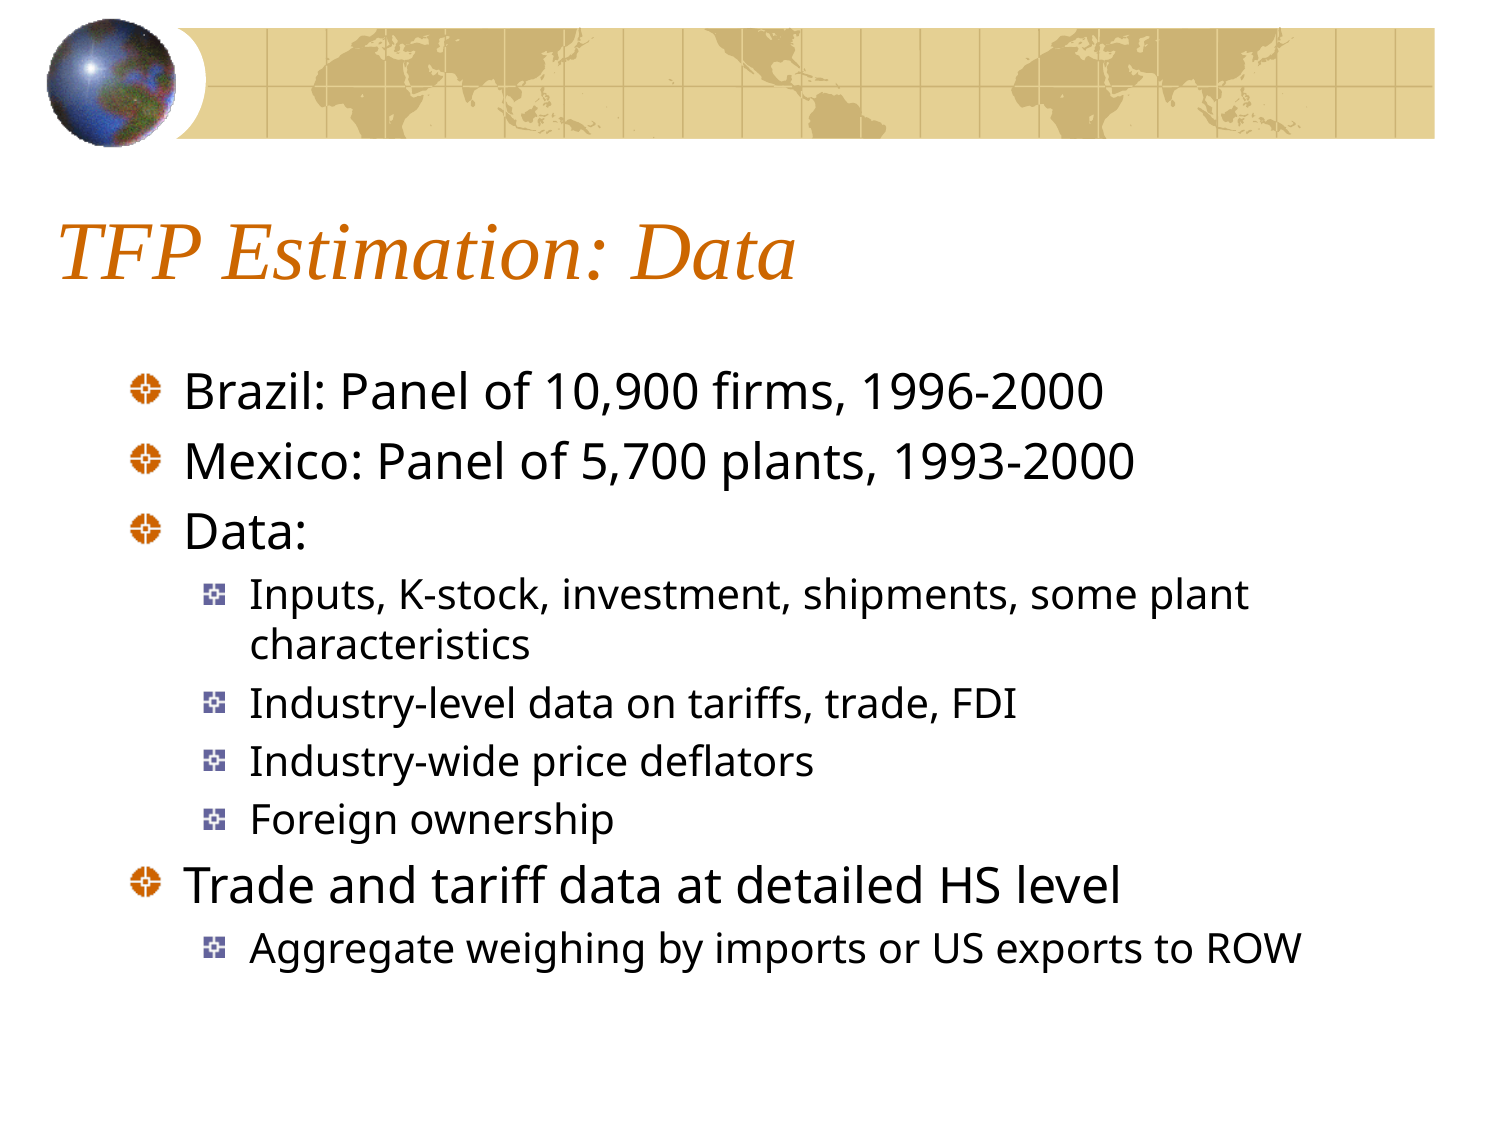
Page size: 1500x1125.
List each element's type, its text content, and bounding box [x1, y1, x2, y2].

picture [202, 582, 225, 605]
picture [127, 372, 163, 408]
picture [127, 442, 163, 478]
picture [42, 14, 190, 151]
list Brazil: Panel of 10,900 firms, 1996-2000 Mexico: Panel of 5,700 plants, 1993-2000 Data: Inputs, K-stock, investment, shipments, some plant characteristics Industry-level data on tariffs, trade, FDI Industry-wide price deflators Foreign ownership Trade and tariff data at detailed HS level Aggregate weighing by imports or US exports to ROW [112, 352, 1388, 1028]
title TFP Estimation: Data [40, 152, 1316, 341]
picture [202, 690, 225, 713]
picture [202, 807, 225, 830]
picture [202, 935, 225, 958]
picture [127, 865, 163, 901]
picture [127, 512, 163, 548]
picture [202, 748, 225, 771]
